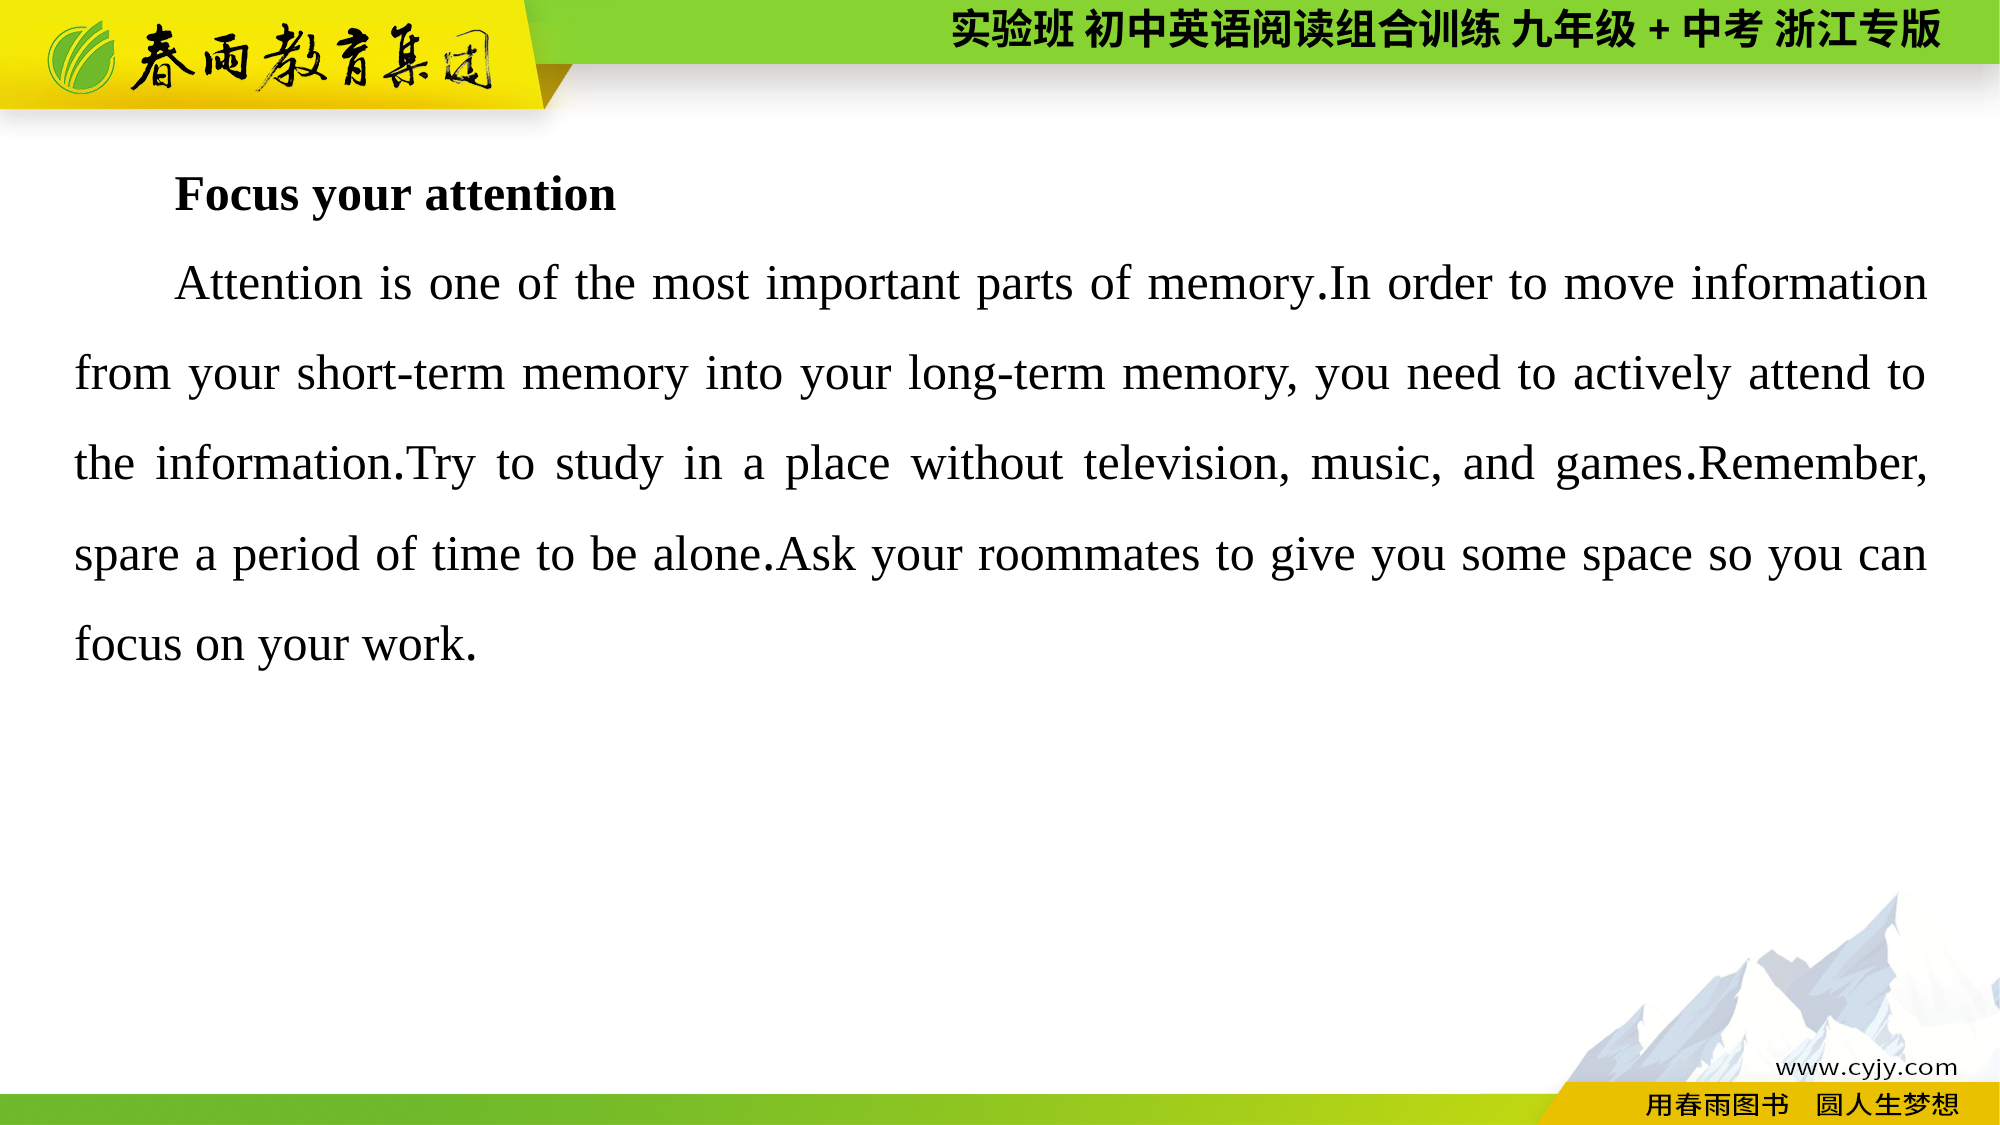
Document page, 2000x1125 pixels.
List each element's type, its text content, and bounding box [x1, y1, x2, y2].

picture [0, 0, 2000, 1125]
list Focus your attention Attention is one of the most important parts of memory.In order to move information from your short-term memory into your long-term memory, you need to actively attend to the information.Try to study in a place without television, music, and games.Remember, spare a period of time to be alone.Ask your roommates to give you some space so you can focus on your work. [59, 122, 1944, 672]
